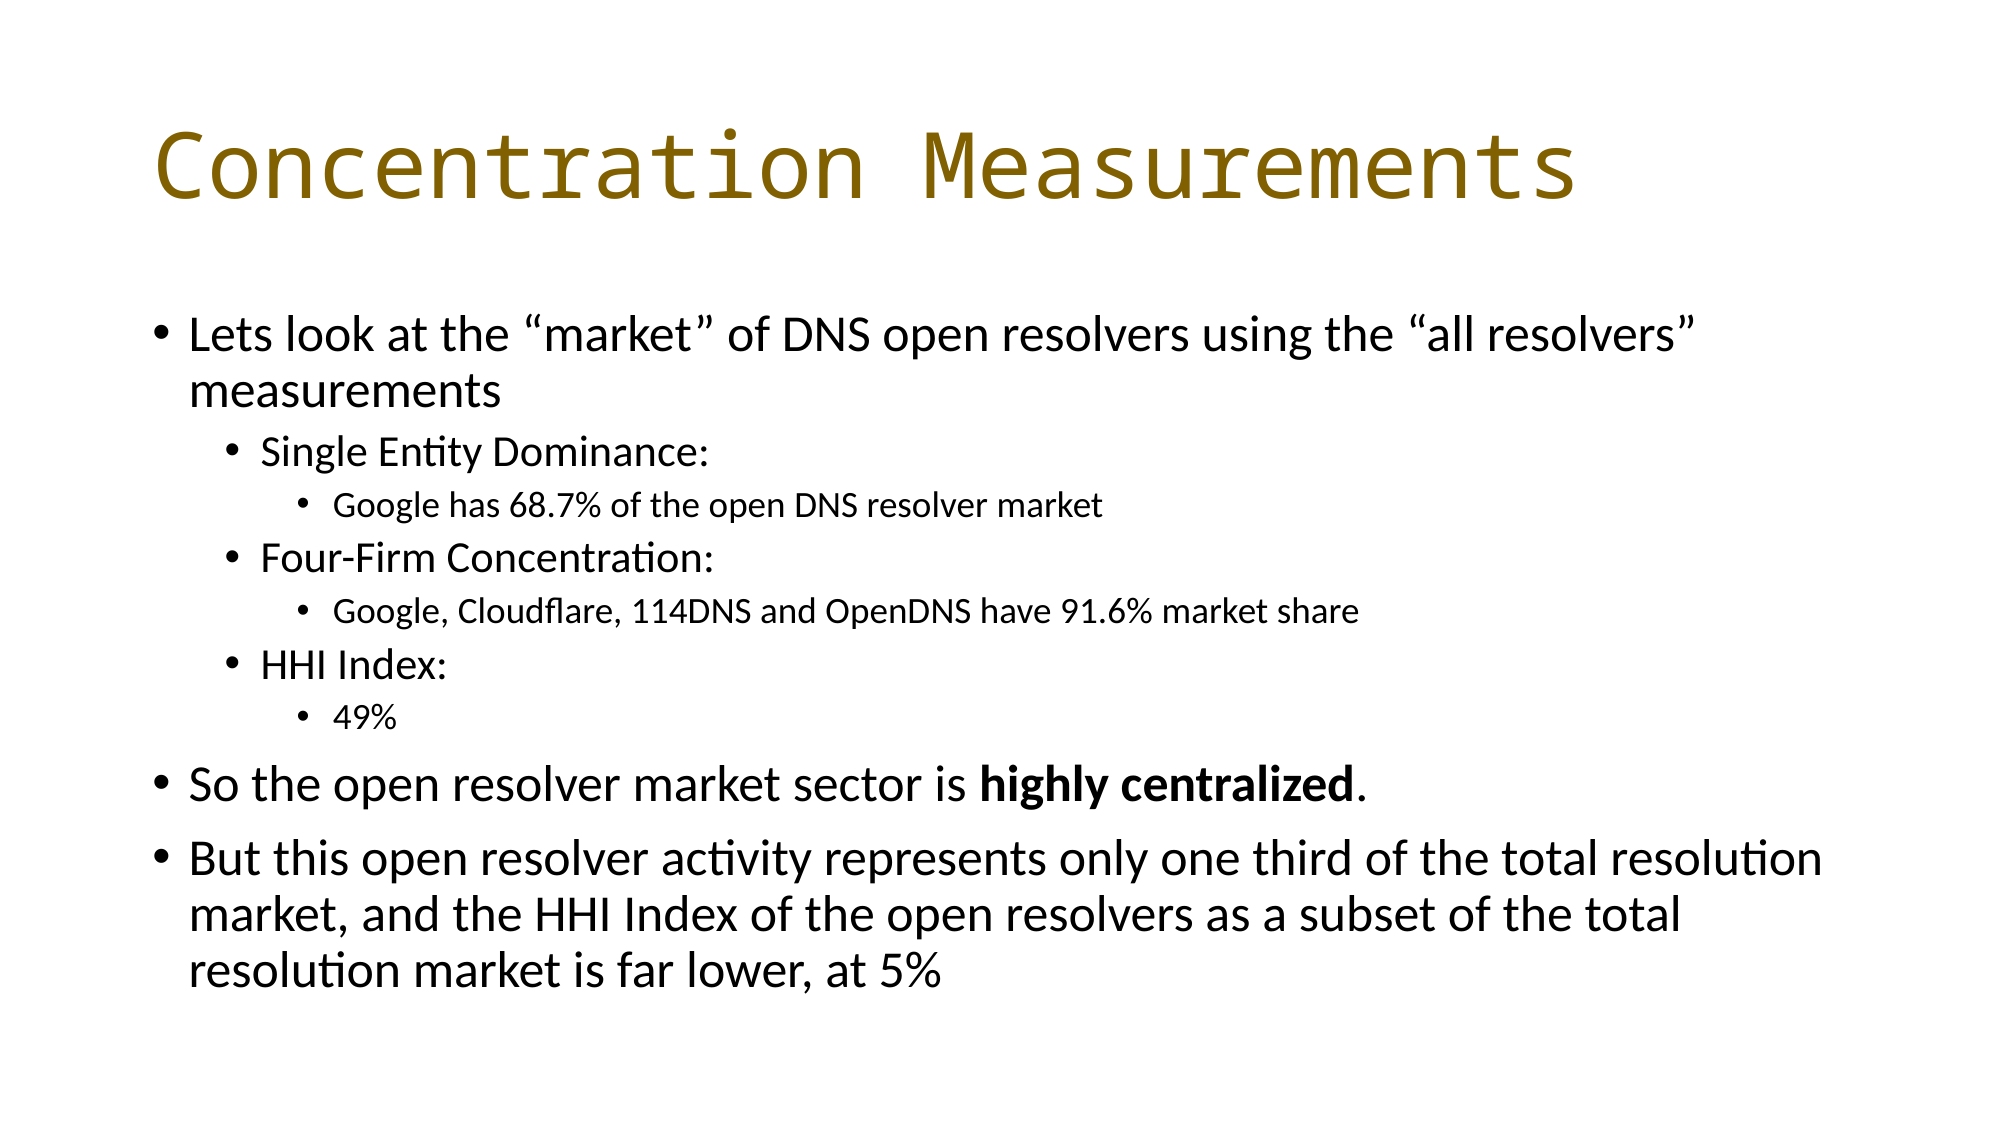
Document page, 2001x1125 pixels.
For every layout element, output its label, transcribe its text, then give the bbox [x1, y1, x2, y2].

title Concentration Measurements [137, 59, 1863, 278]
list Lets look at the “market” of DNS open resolvers using the “all resolvers” measurements Single Entity Dominance: Google has 68.7% of the open DNS resolver market Four-Firm Concentration: Google, Cloudflare, 114DNS and OpenDNS have 91.6% market share HHI Index: 49% So the open resolver market sector is highly centralized. But this open resolver activity represents only one third of the total resolution market, and the HHI Index of the open resolvers as a subset of the total resolution market is far lower, at 5% [137, 299, 1863, 1014]
